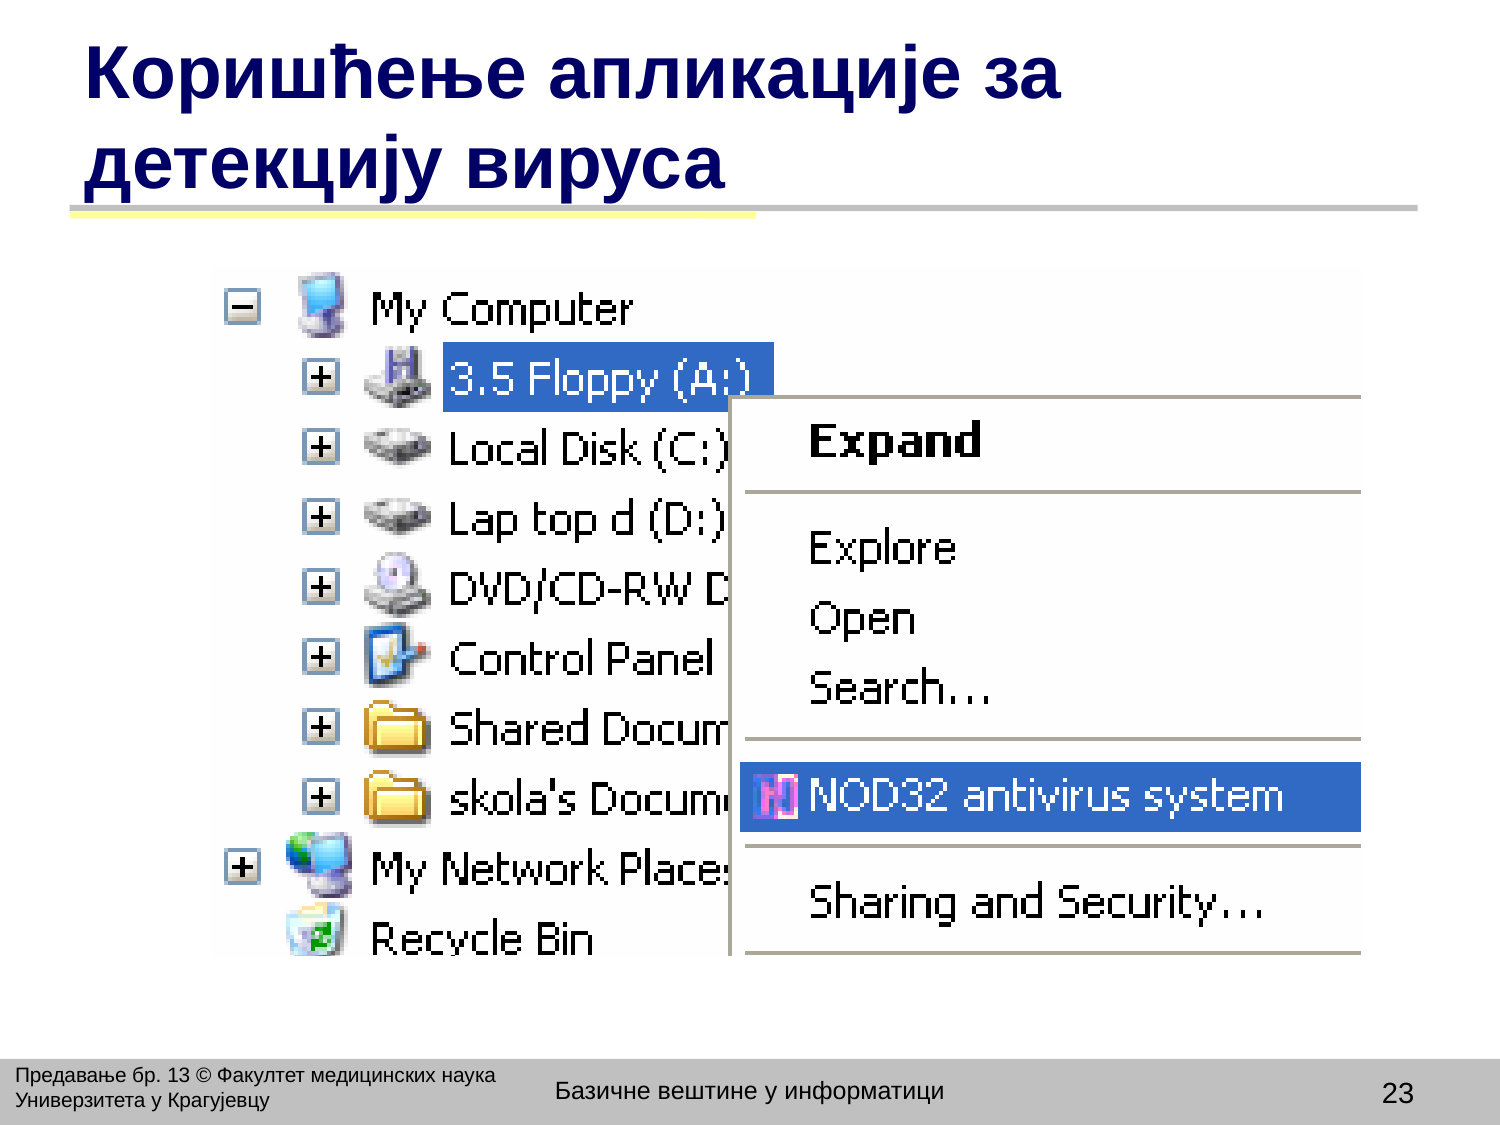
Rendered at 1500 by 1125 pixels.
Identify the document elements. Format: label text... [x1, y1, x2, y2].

slide_number Предавање бр. 13 © Факултет медицинских наука Универзитета у Крагујевцу [0, 1053, 617, 1108]
footer Базичне вештине у информатици [512, 1066, 988, 1125]
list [212, 267, 1362, 956]
title Коришћење апликације за детекцију вируса [69, 19, 1426, 208]
slide_number 23 [1079, 1066, 1430, 1125]
